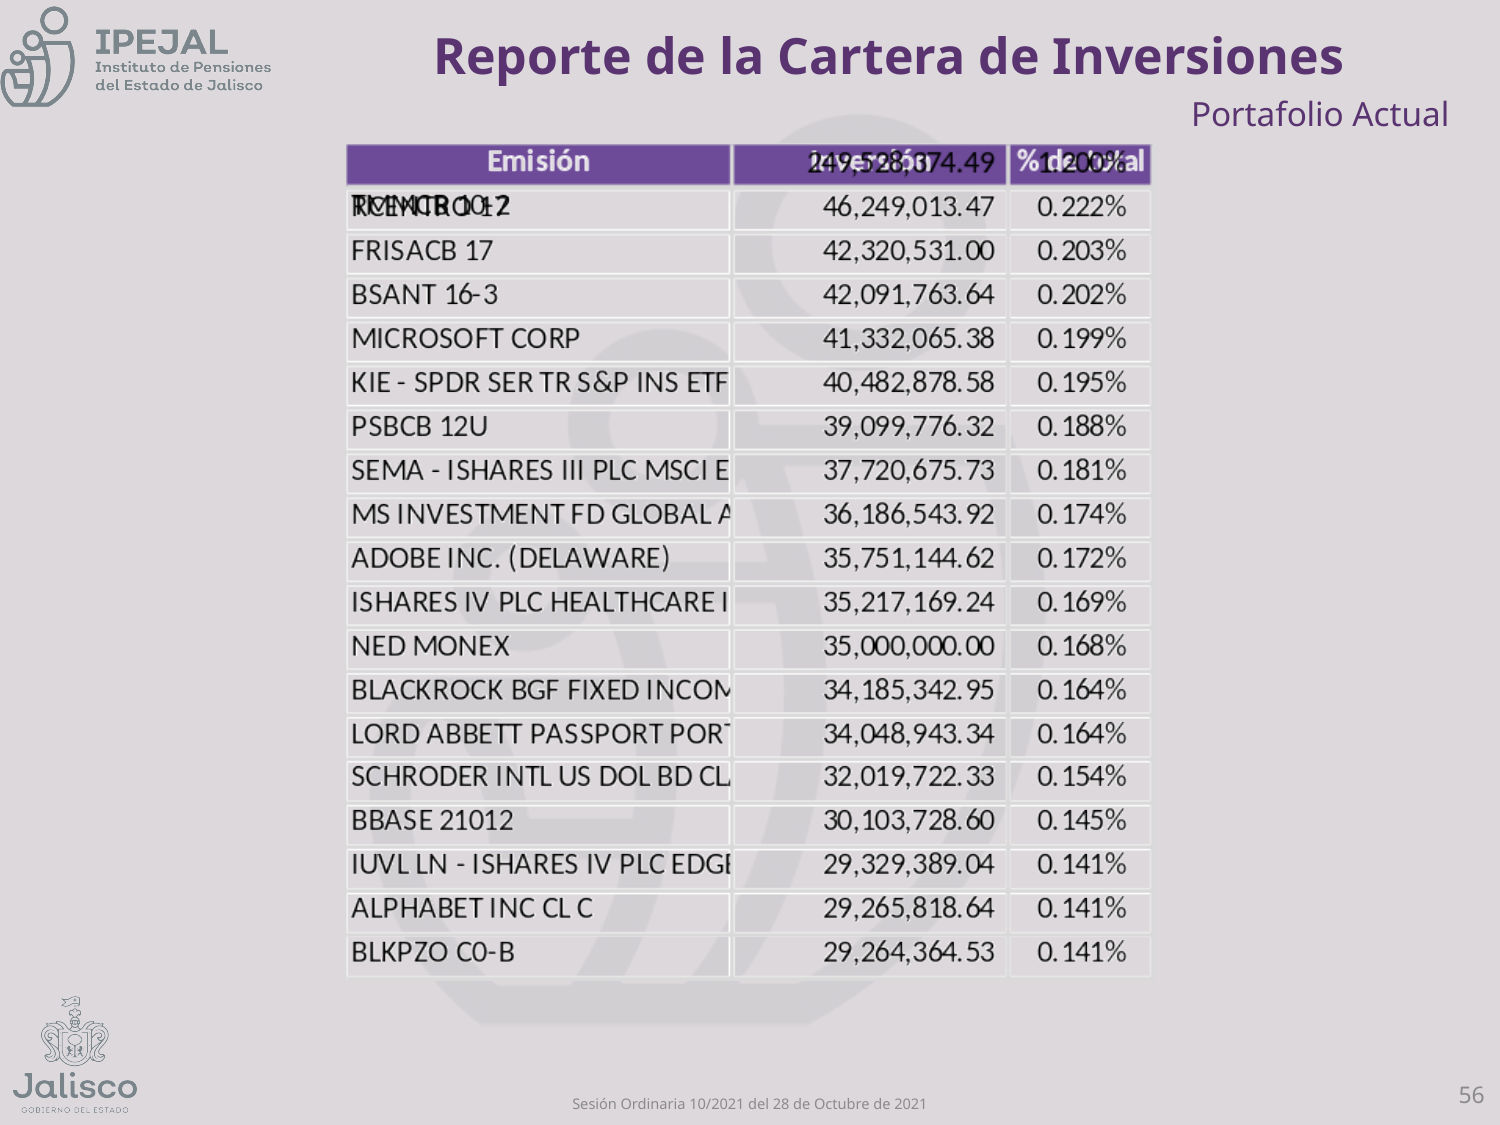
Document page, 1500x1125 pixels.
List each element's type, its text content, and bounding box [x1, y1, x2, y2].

picture [0, 6, 271, 107]
picture [0, 988, 166, 1125]
slide_number 56 [1411, 1066, 1500, 1125]
picture [344, 143, 1156, 982]
text_box Portafolio Actual [1176, 86, 1465, 141]
text_box Reporte de la Cartera de Inversiones [277, 23, 1500, 149]
footer Sesión Ordinaria 10/2021 del 28 de Octubre de 2021 [472, 1074, 1028, 1125]
